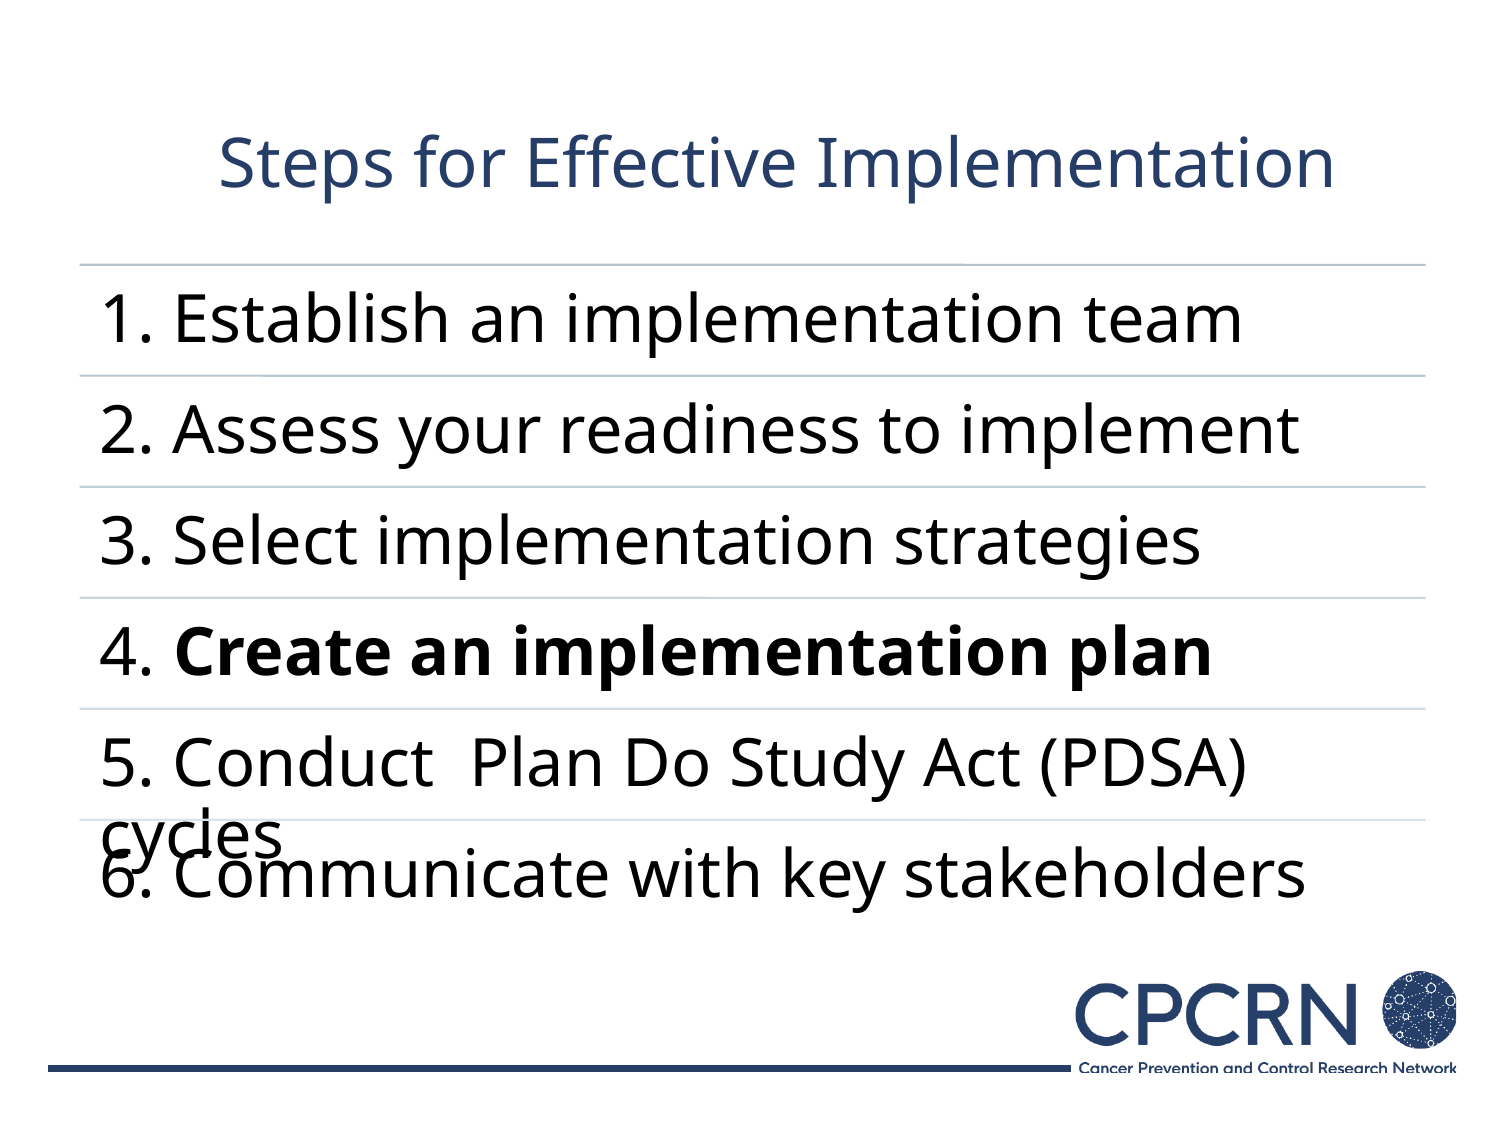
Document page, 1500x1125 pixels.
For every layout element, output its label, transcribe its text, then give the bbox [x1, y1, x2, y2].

title Steps for Effective Implementation [203, 46, 1359, 263]
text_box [79, 264, 1426, 932]
